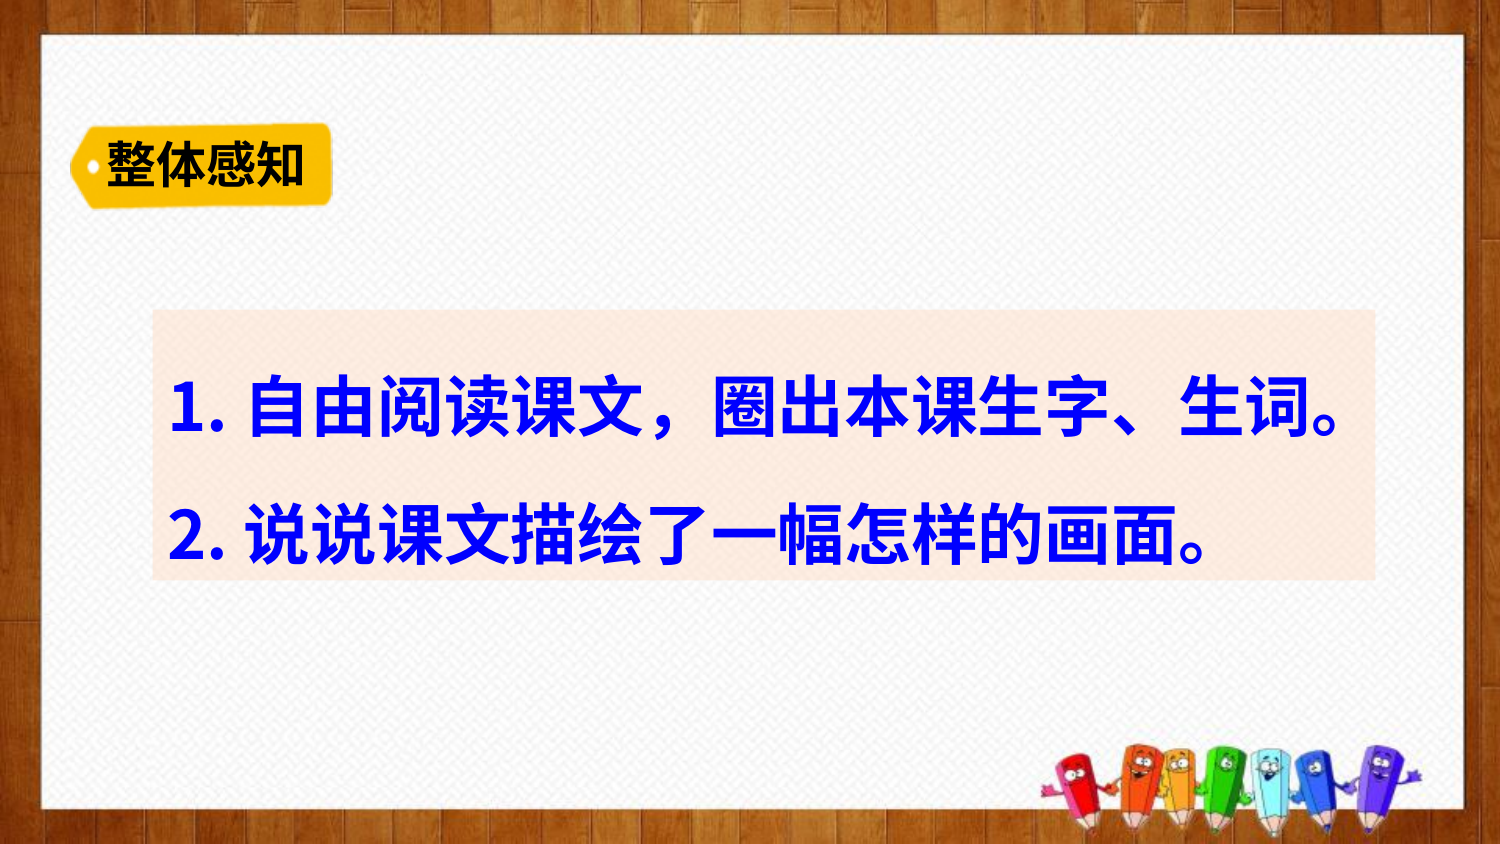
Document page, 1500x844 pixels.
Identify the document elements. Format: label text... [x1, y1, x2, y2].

text_box 自由阅读课文，圈出本课生字、生词。 说说课文描绘了一幅怎样的画面。 [152, 309, 1376, 581]
picture [0, 0, 1500, 844]
